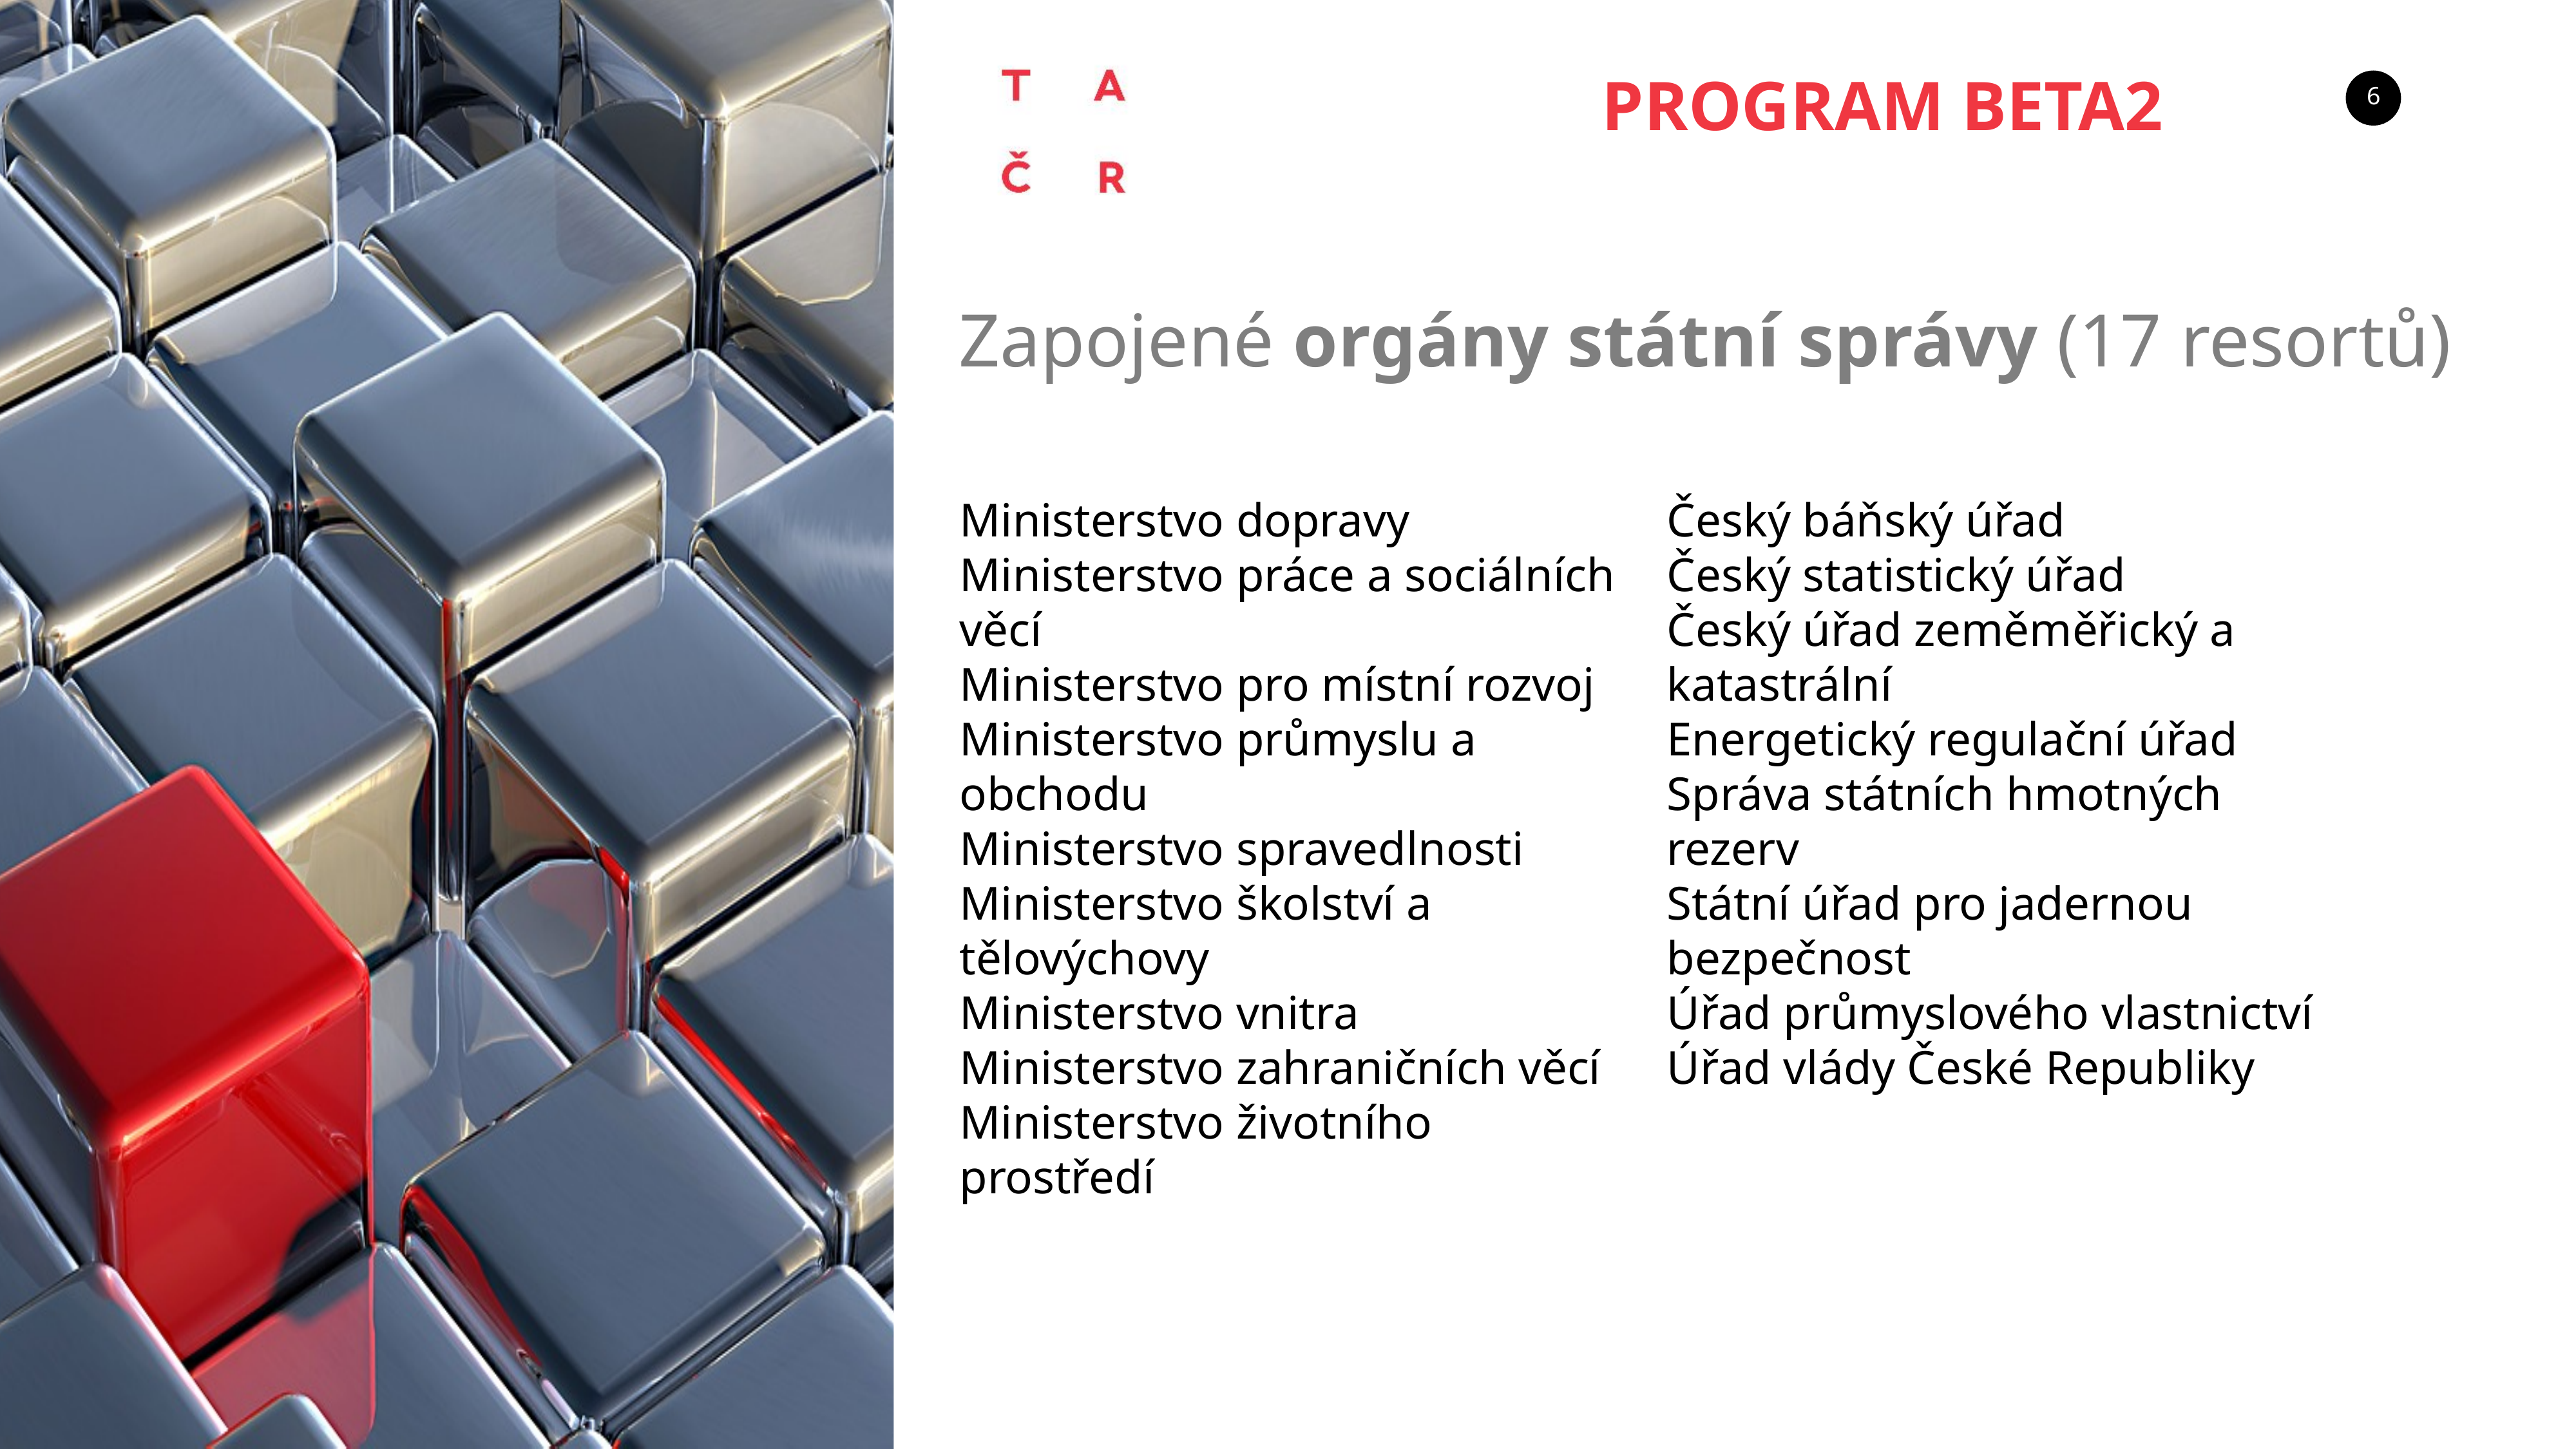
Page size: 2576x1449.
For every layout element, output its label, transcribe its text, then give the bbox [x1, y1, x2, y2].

text_box Zapojené orgány státní správy (17 resortů) [949, 289, 2461, 386]
text_box Ministerstvo dopravy Ministerstvo práce a sociálních věcí Ministerstvo pro místní rozvoj Ministerstvo průmyslu a obchodu Ministerstvo spravedlnosti Ministerstvo školství a tělovýchovy Ministerstvo vnitra Ministerstvo zahraničních věcí Ministerstvo životního prostředí [949, 486, 1632, 1208]
picture [0, 0, 894, 1449]
text_box PROGRAM BETA2 [1592, 58, 2173, 149]
picture [949, 17, 1178, 245]
text_box Český báňský úřad Český statistický úřad Český úřad zeměměřický a katastrální Energetický regulační úřad Správa státních hmotných rezerv Státní úřad pro jadernou bezpečnost Úřad průmyslového vlastnictví Úřad vlády České Republiky [1657, 486, 2352, 1098]
